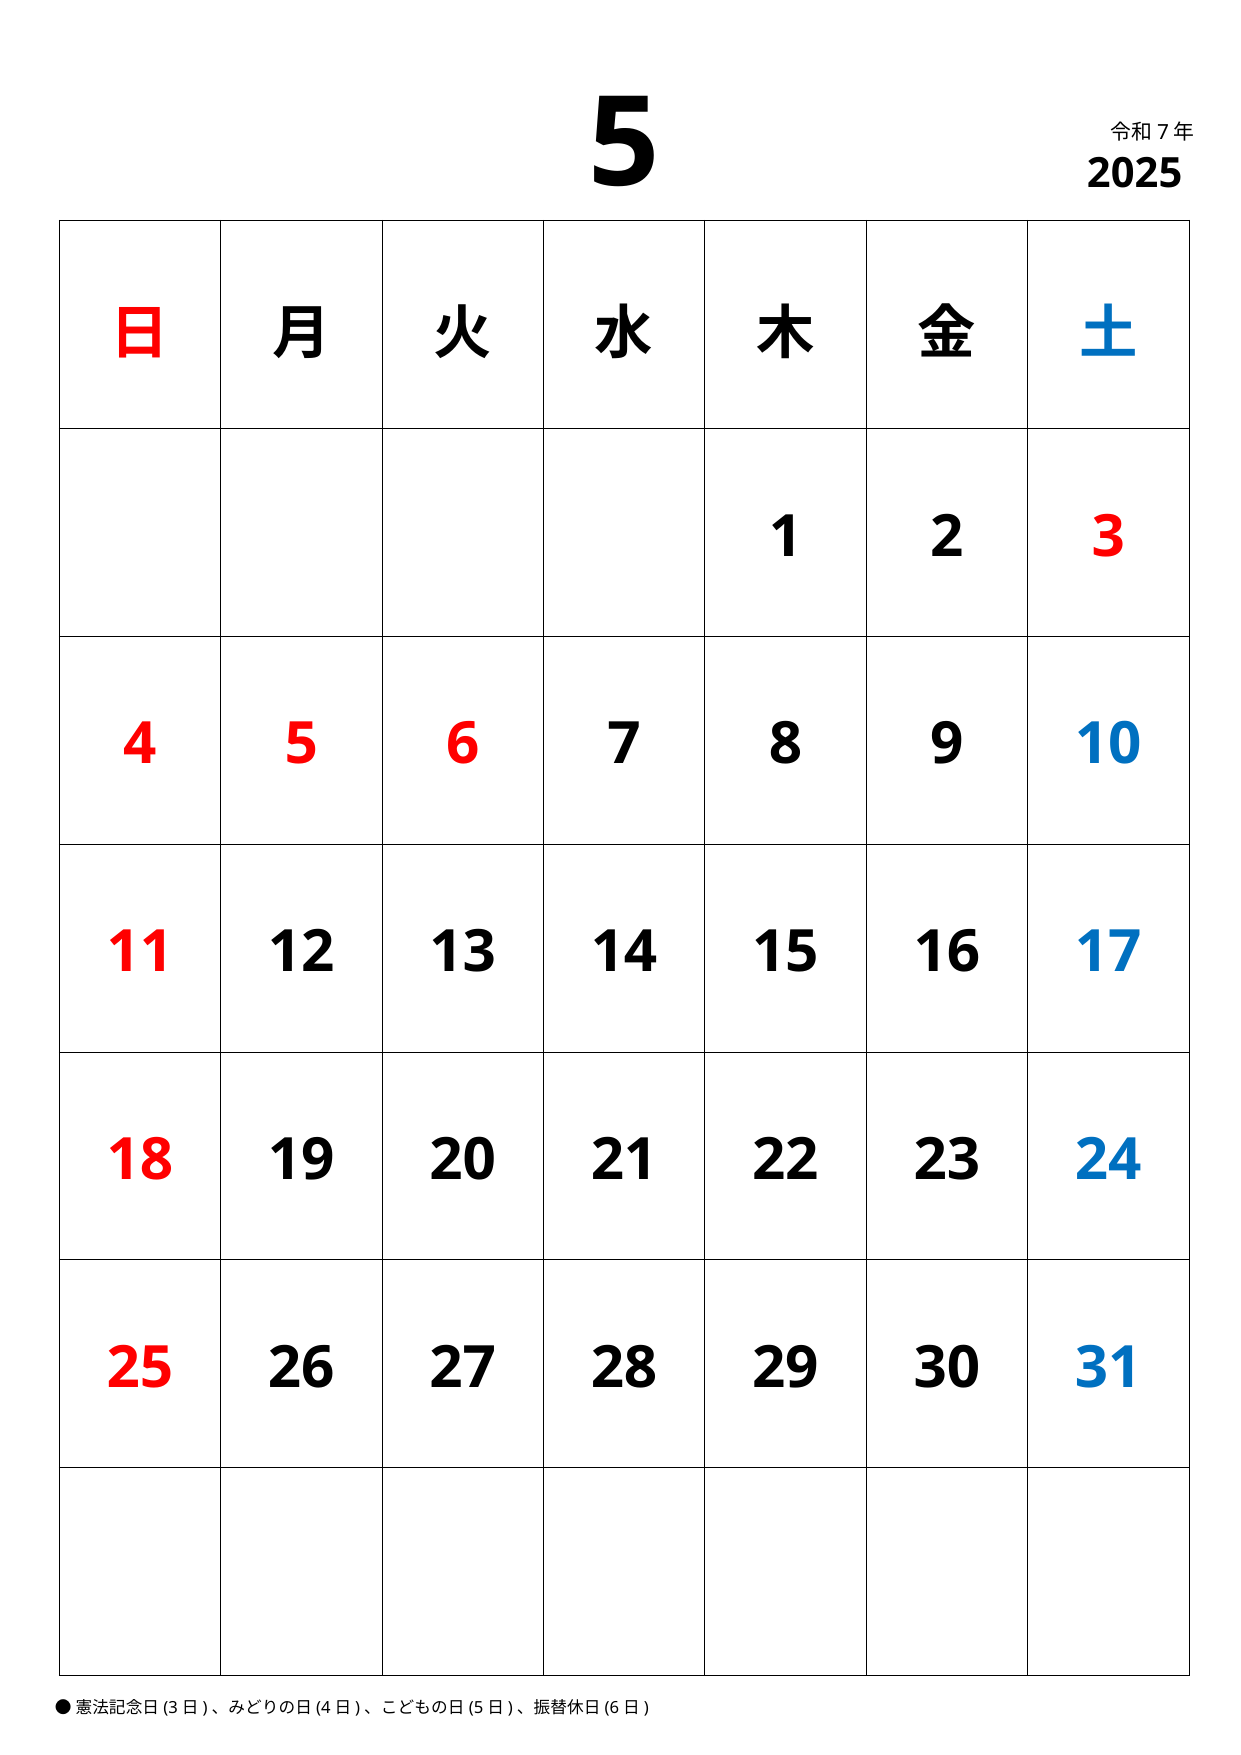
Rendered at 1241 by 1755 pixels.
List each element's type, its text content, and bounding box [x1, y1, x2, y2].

table_header 月 [221, 221, 382, 428]
table_cell [1028, 1468, 1189, 1675]
table_cell 2 [867, 429, 1027, 636]
table_cell [544, 1468, 704, 1675]
table_cell [60, 1468, 220, 1675]
table_cell 13 [383, 845, 543, 1052]
table_cell 1 [705, 429, 866, 636]
table_header 火 [383, 221, 543, 428]
table_header 日 [60, 221, 220, 428]
table_cell [383, 429, 543, 636]
table_cell 8 [705, 637, 866, 844]
table_cell 16 [867, 845, 1027, 1052]
table_cell [544, 429, 704, 636]
table_cell 14 [544, 845, 704, 1052]
text_box ●憲法記念日(3日)、みどりの日(4日)、こどもの日(5日)、振替休日(6日) [40, 1689, 664, 1725]
table_header 水 [544, 221, 704, 428]
table_cell 5 [221, 637, 382, 844]
table_cell [867, 1468, 1027, 1675]
table_cell 18 [60, 1053, 220, 1259]
text_box 2025 [1072, 138, 1198, 204]
table_cell 3 [1028, 429, 1189, 636]
table_cell 12 [221, 845, 382, 1052]
table_cell 24 [1028, 1053, 1189, 1259]
table_cell 31 [1028, 1260, 1189, 1467]
table_cell 20 [383, 1053, 543, 1259]
table_cell [221, 1468, 382, 1675]
table_cell 11 [60, 845, 220, 1052]
text_box 5 [573, 53, 675, 219]
table_cell 25 [60, 1260, 220, 1467]
table_cell 22 [705, 1053, 866, 1259]
table_cell [221, 429, 382, 636]
table_header 土 [1028, 221, 1189, 428]
table_cell 26 [221, 1260, 382, 1467]
table_cell 27 [383, 1260, 543, 1467]
table_cell 9 [867, 637, 1027, 844]
table_cell 15 [705, 845, 866, 1052]
table_cell [705, 1468, 866, 1675]
table_cell 10 [1028, 637, 1189, 844]
table_cell 23 [867, 1053, 1027, 1259]
table_cell 28 [544, 1260, 704, 1467]
table_cell 19 [221, 1053, 382, 1259]
table_header 金 [867, 221, 1027, 428]
table_cell 7 [544, 637, 704, 844]
table_cell [383, 1468, 543, 1675]
table_cell 30 [867, 1260, 1027, 1467]
table_cell 17 [1028, 845, 1189, 1052]
table_header 木 [705, 221, 866, 428]
table_cell 29 [705, 1260, 866, 1467]
table_cell 6 [383, 637, 543, 844]
table_cell [60, 429, 220, 636]
text_box 令和7年 [1095, 110, 1210, 151]
table_cell 21 [544, 1053, 704, 1259]
table_cell 4 [60, 637, 220, 844]
